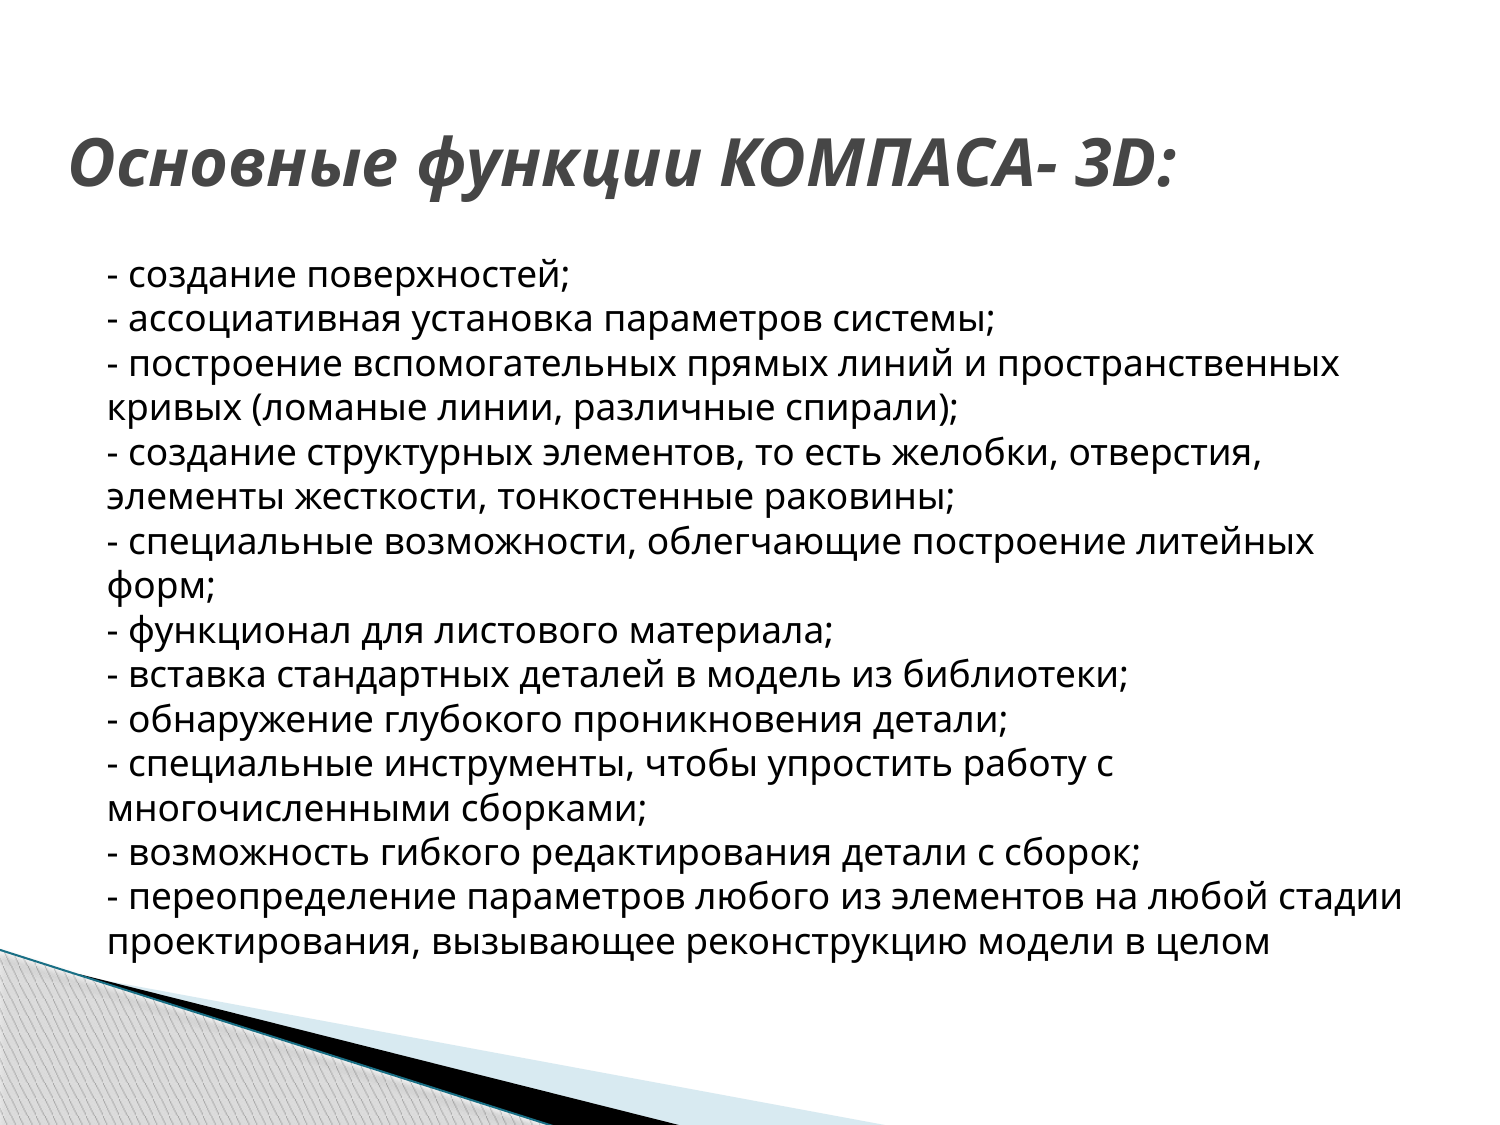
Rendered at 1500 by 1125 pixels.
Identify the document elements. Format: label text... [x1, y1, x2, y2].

list - создание поверхностей; - ассоциативная установка параметров системы; - построение вспомогательных прямых линий и пространственных кривых (ломаные линии, различные спирали); - создание структурных элементов, то есть желобки, отверстия, элементы жесткости, тонкостенные раковины; - специальные возможности, облегчающие построение литейных форм; - функционал для листового материала; - вставка стандартных деталей в модель из библиотеки; - обнаружение глубокого проникновения детали; - специальные инструменты, чтобы упростить работу с многочисленными сборками; - возможность гибкого редактирования детали с сборок; - переопределение параметров любого из элементов на любой стадии проектирования, вызывающее реконструкцию модели в целом [75, 243, 1425, 986]
title Основные функции КОМПАСА- 3D: [53, 66, 1404, 254]
